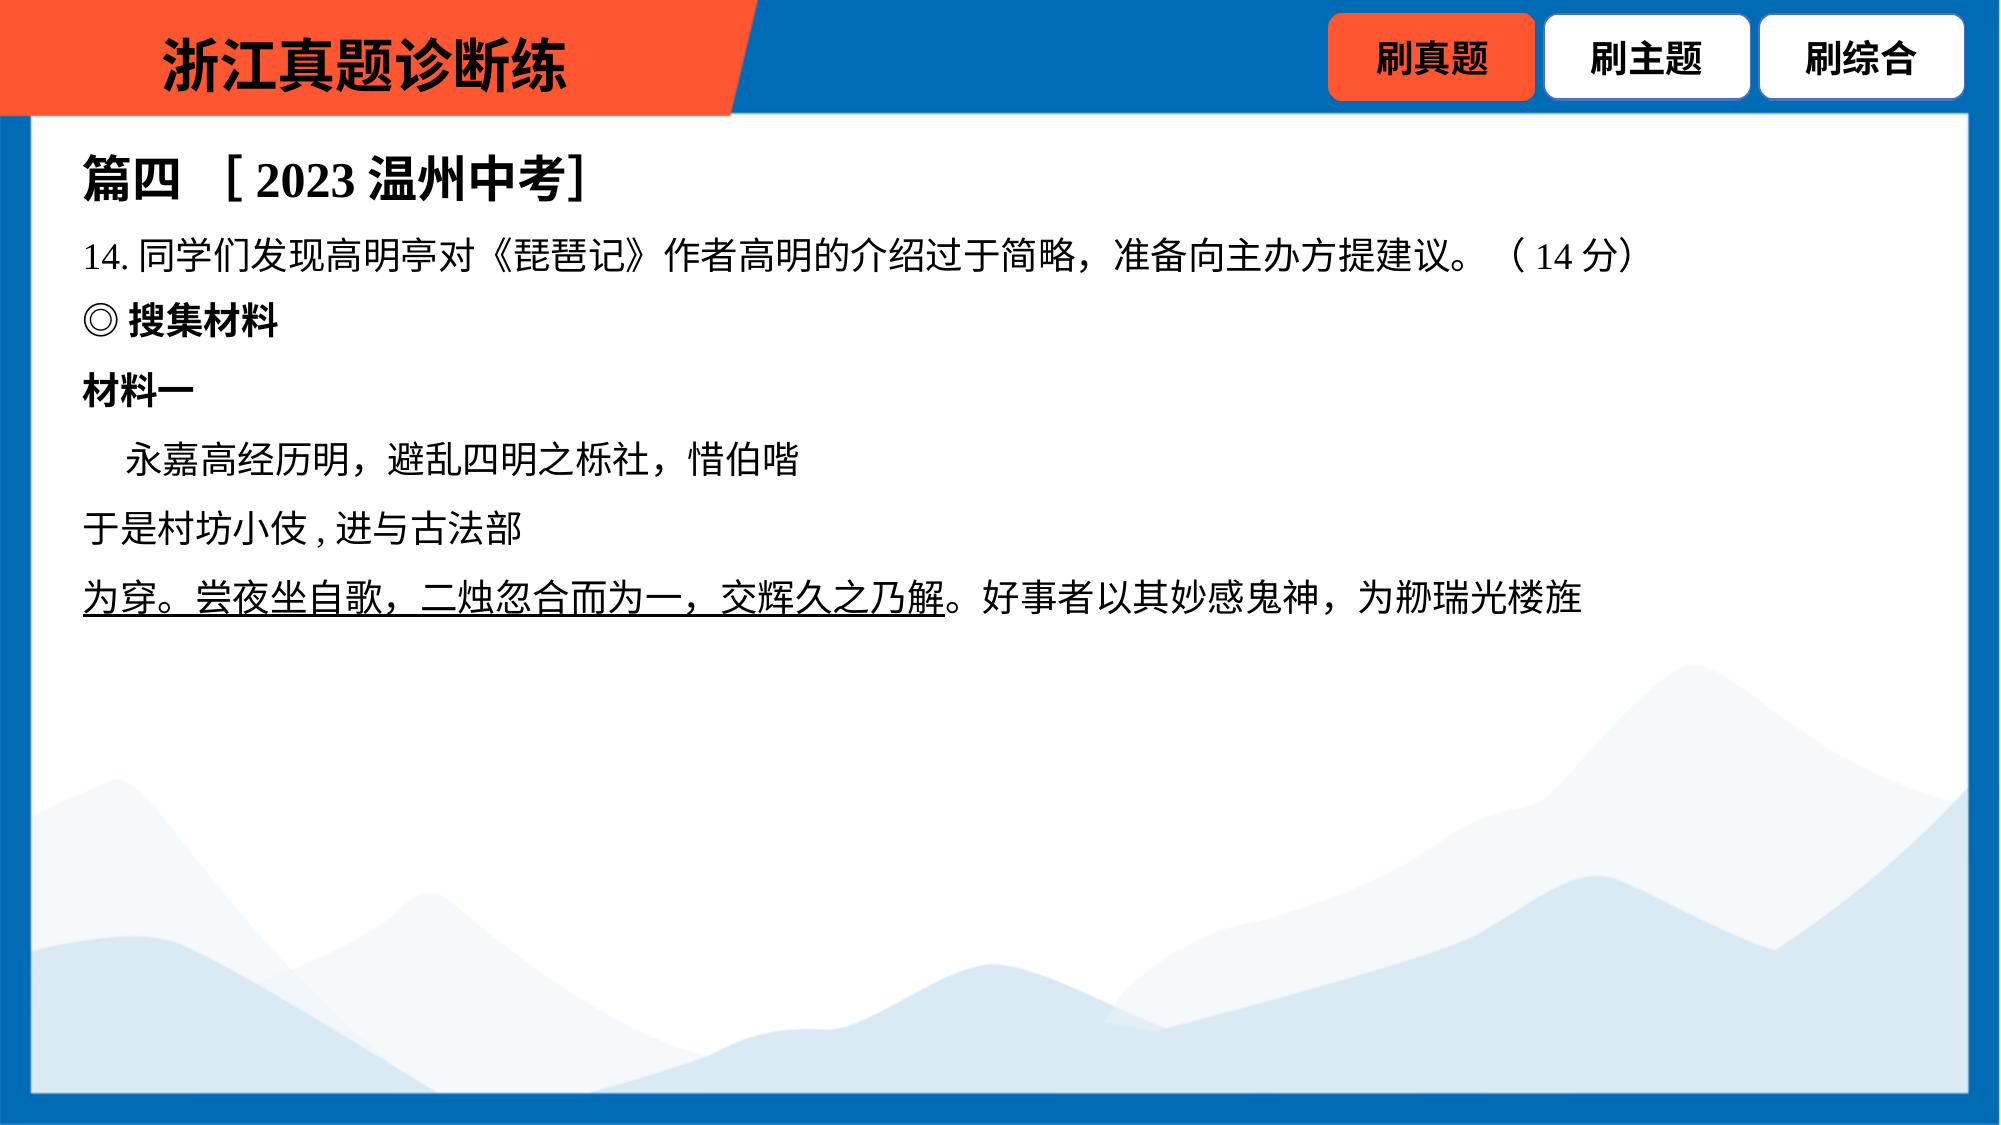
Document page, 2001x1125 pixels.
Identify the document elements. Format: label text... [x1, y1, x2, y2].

picture [0, 0, 2000, 1125]
text_box 篇四 ［2023温州中考］ [82, 146, 1917, 207]
text_box 14.同学们发现高明亭对《琵琶记》作者高明的介绍过于简略，准备向主办方提建议。（14分） ◎搜集材料 [82, 208, 1917, 336]
